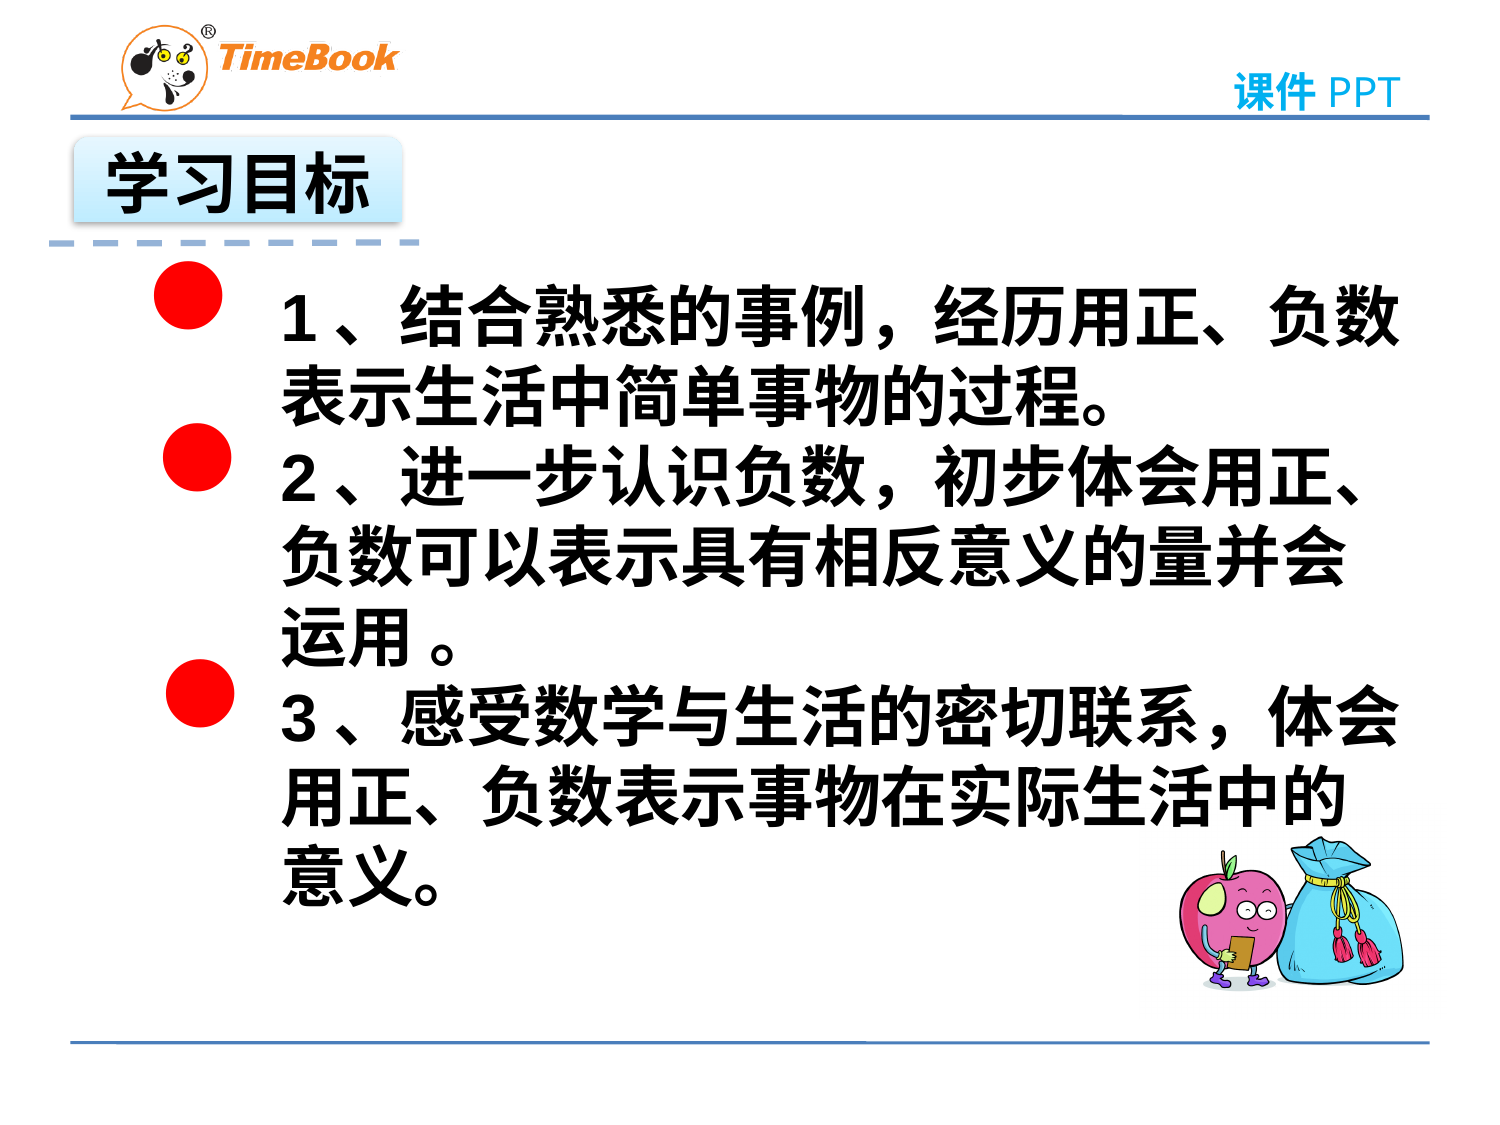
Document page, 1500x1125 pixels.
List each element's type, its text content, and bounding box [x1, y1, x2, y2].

picture [1139, 803, 1448, 1019]
picture [118, 22, 408, 113]
text_box [121, 397, 265, 547]
text_box 1、结合熟悉的事例，经历用正、负数表示生活中简单事物的过程。 2、进一步认识负数，初步体会用正、负数可以表示具有相反意义的量并会运用 。 3、感受数学与生活的密切联系，体会用正、负数表示事物在实际生活中的意义。 [265, 267, 1424, 922]
text_box [112, 252, 325, 385]
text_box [48, 136, 420, 244]
text_box [123, 633, 337, 784]
